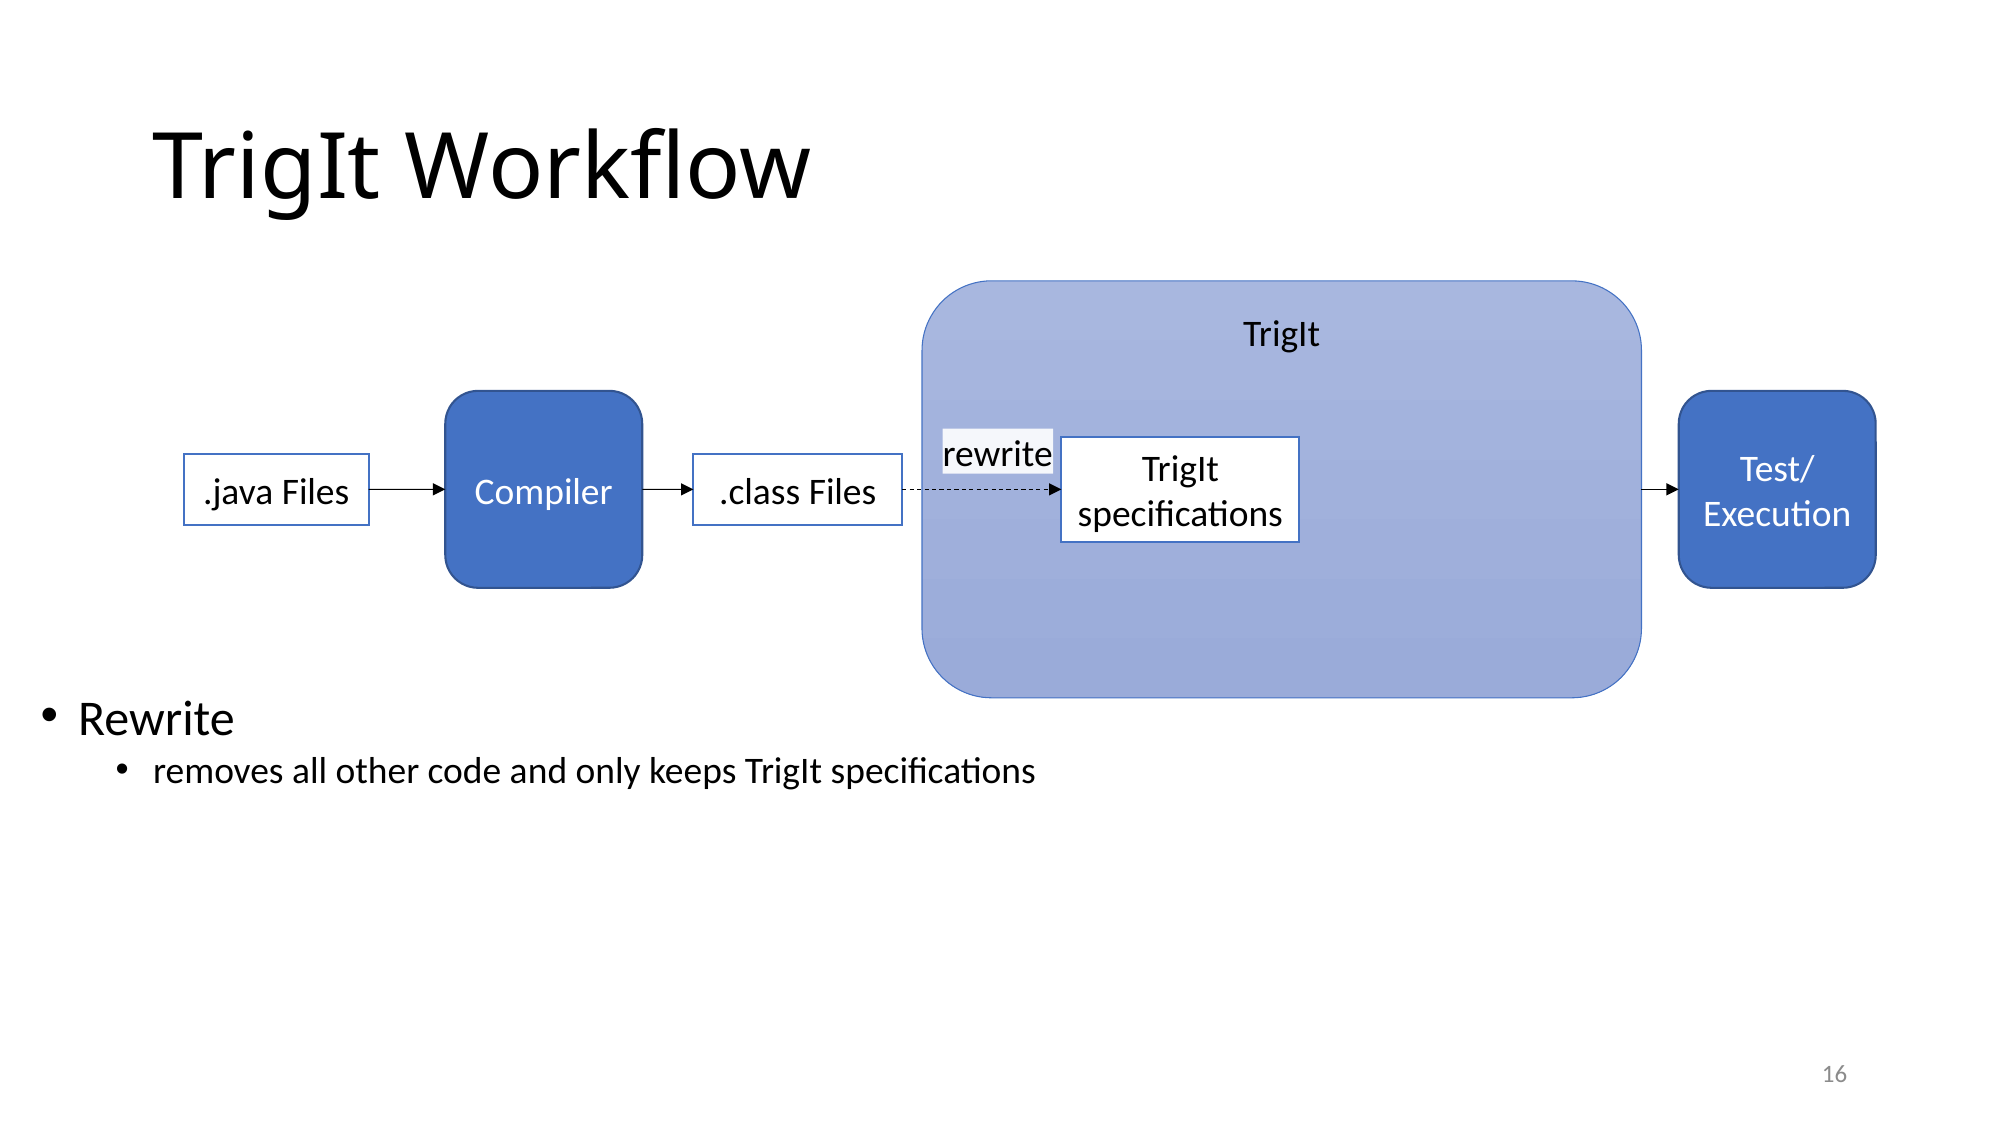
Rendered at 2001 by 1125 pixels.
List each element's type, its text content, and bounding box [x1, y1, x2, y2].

text_box .class Files [692, 453, 903, 526]
list Rewrite removes all other code and only keeps TrigIt specifications [25, 689, 1148, 1043]
title TrigIt Workflow [137, 59, 1863, 278]
text_box .java Files [183, 453, 370, 526]
text_box Compiler [444, 389, 644, 589]
slide_number 16 [1412, 1042, 1863, 1103]
text_box rewrite [942, 428, 1054, 474]
text_box TrigIt specifications [1060, 436, 1300, 543]
text_box Test/ Execution [1677, 389, 1877, 589]
text_box TrigIt [921, 280, 1643, 699]
